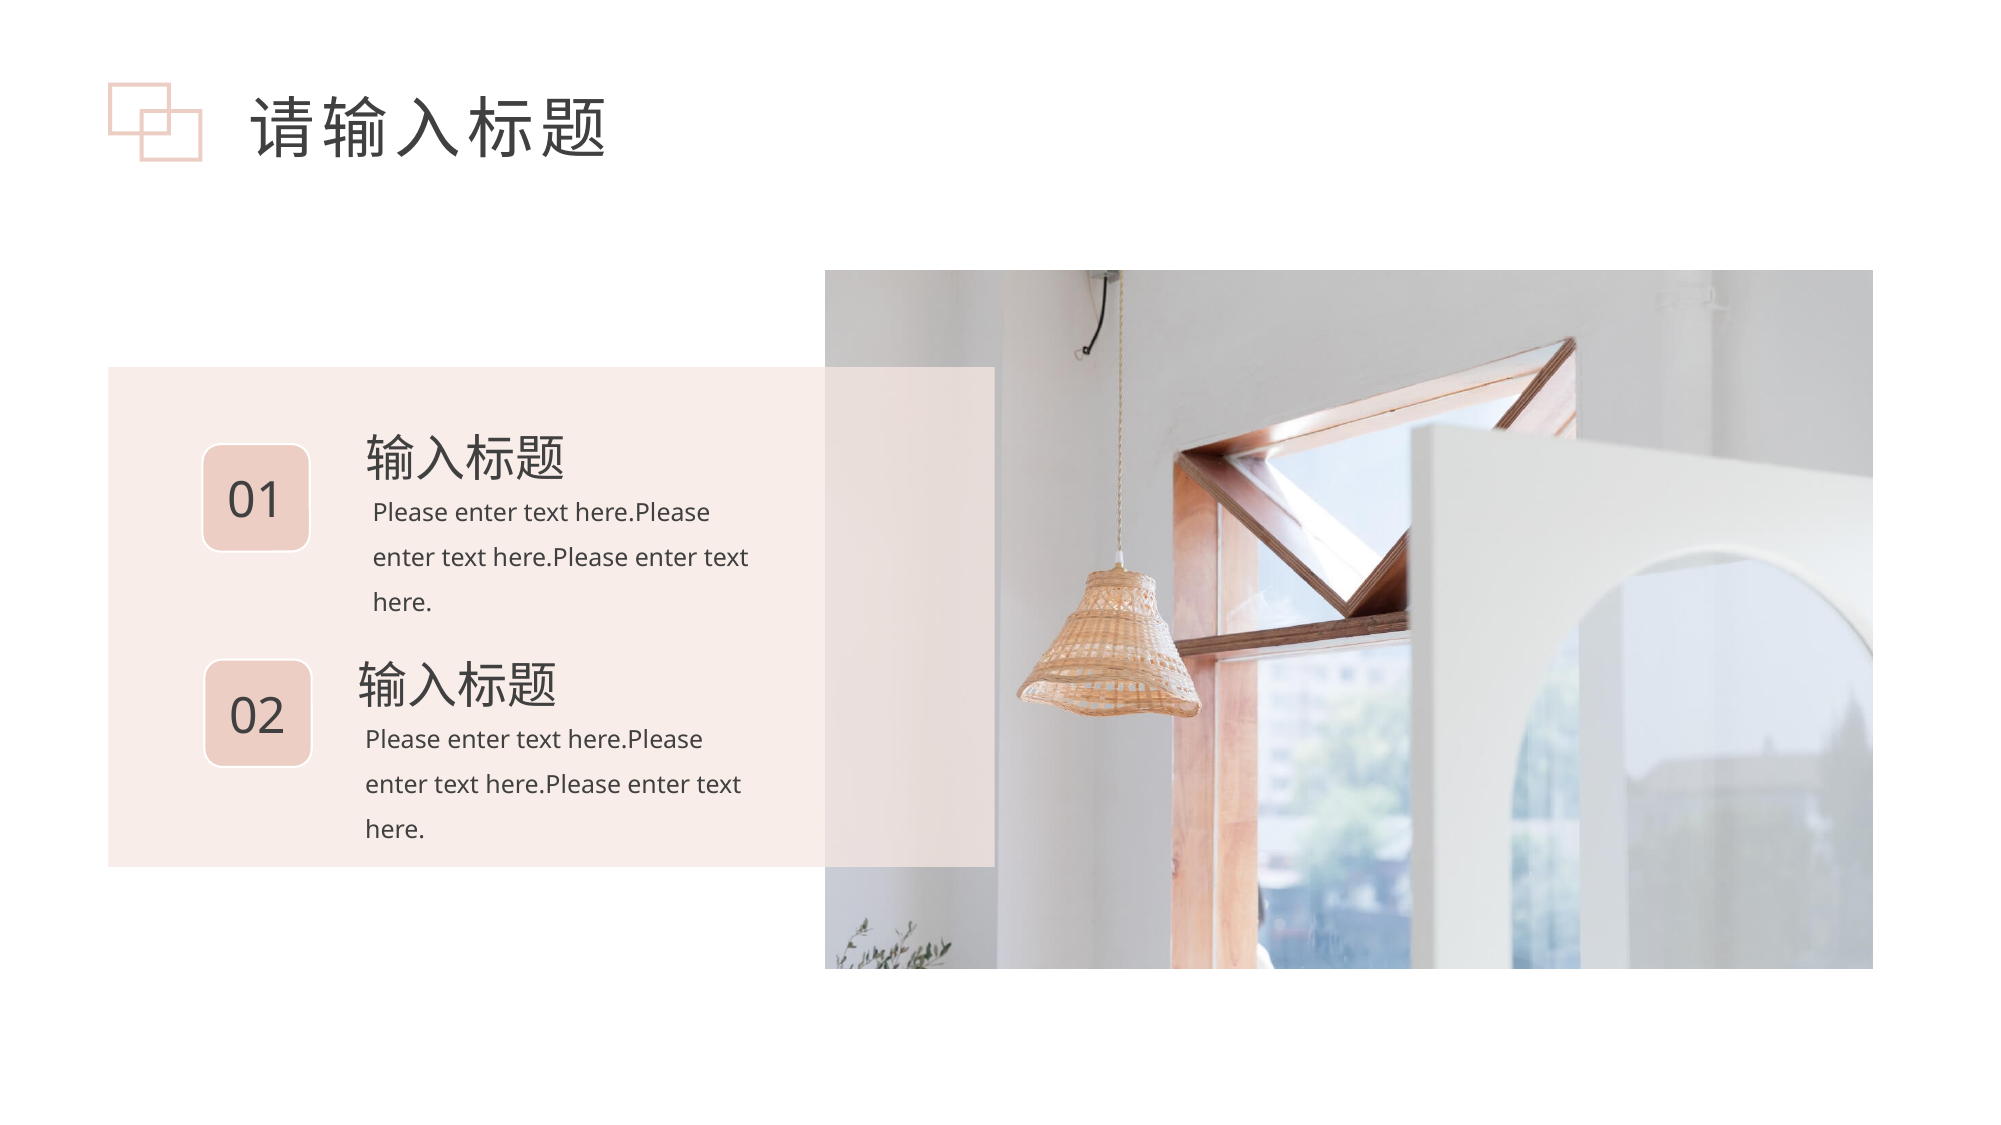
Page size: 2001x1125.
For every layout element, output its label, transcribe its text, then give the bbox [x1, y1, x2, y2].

text_box 01 [201, 443, 311, 553]
text_box 输入标题 [343, 646, 680, 721]
text_box [107, 366, 825, 868]
picture [825, 270, 1873, 969]
text_box 请输入标题 [233, 78, 891, 174]
text_box Please enter text here.Please enter text here.Please enter text here. [357, 474, 794, 624]
text_box 输入标题 [350, 419, 687, 494]
text_box 02 [203, 658, 313, 768]
text_box Please enter text here.Please enter text here.Please enter text here. [350, 701, 787, 851]
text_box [108, 82, 203, 162]
